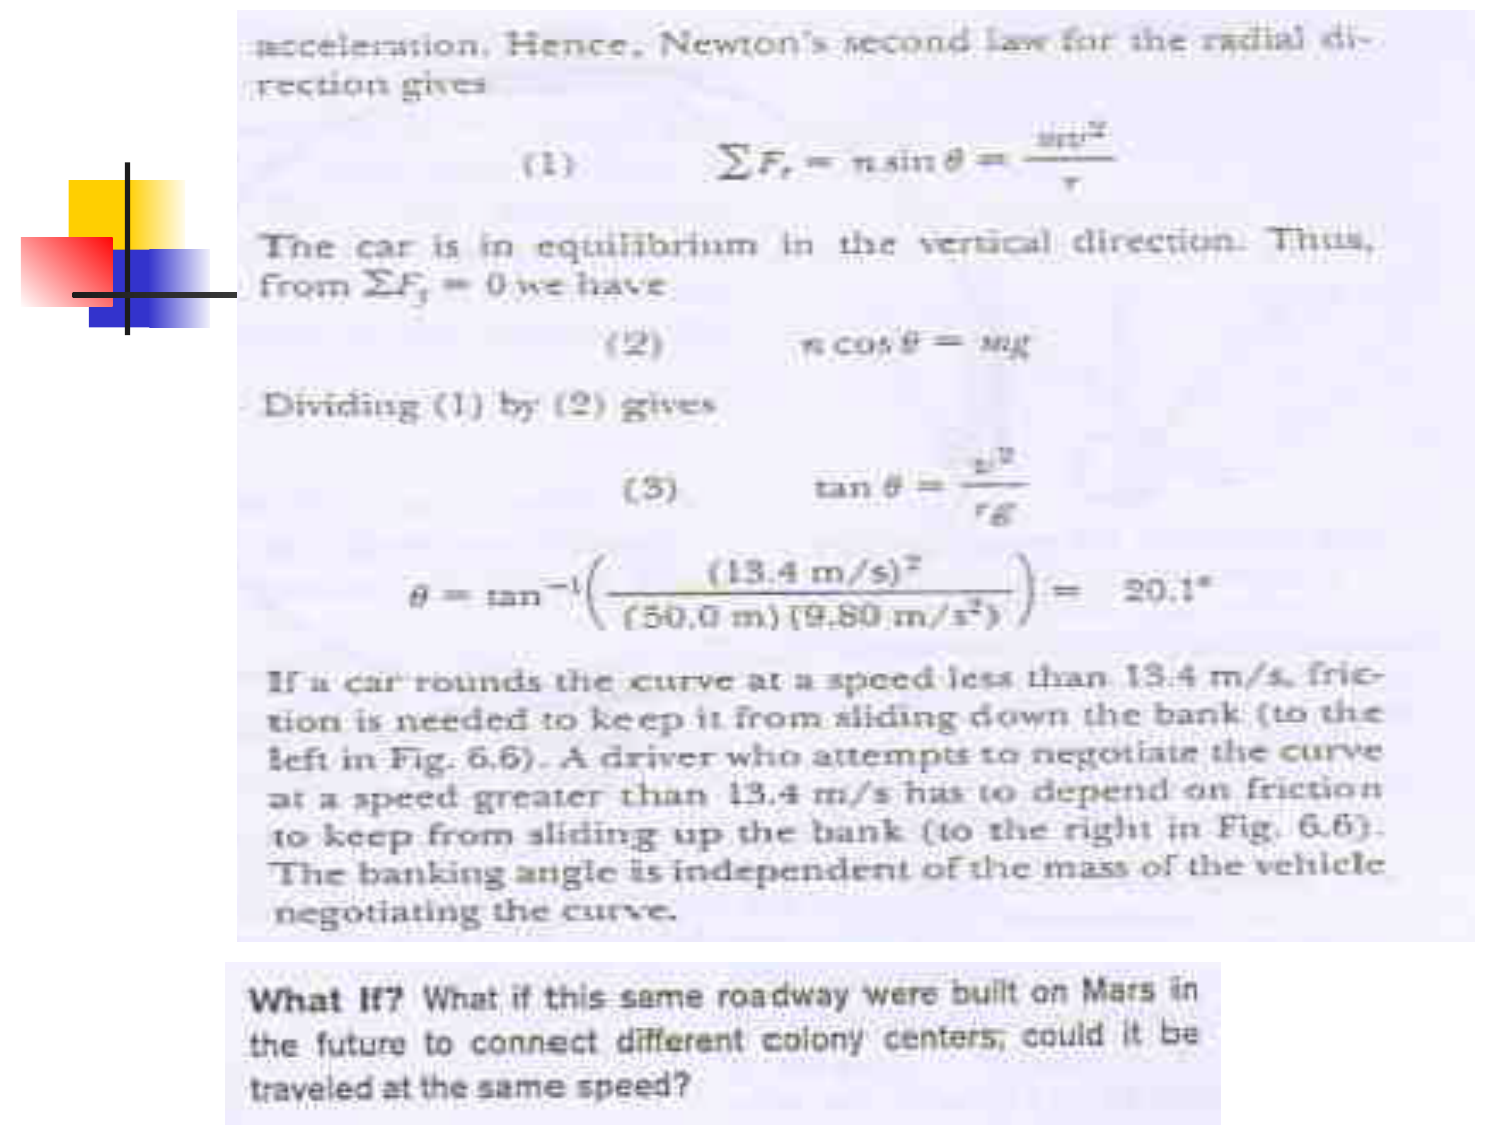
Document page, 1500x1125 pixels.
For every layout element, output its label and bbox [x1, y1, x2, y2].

picture [237, 10, 1476, 942]
picture [224, 962, 1221, 1125]
